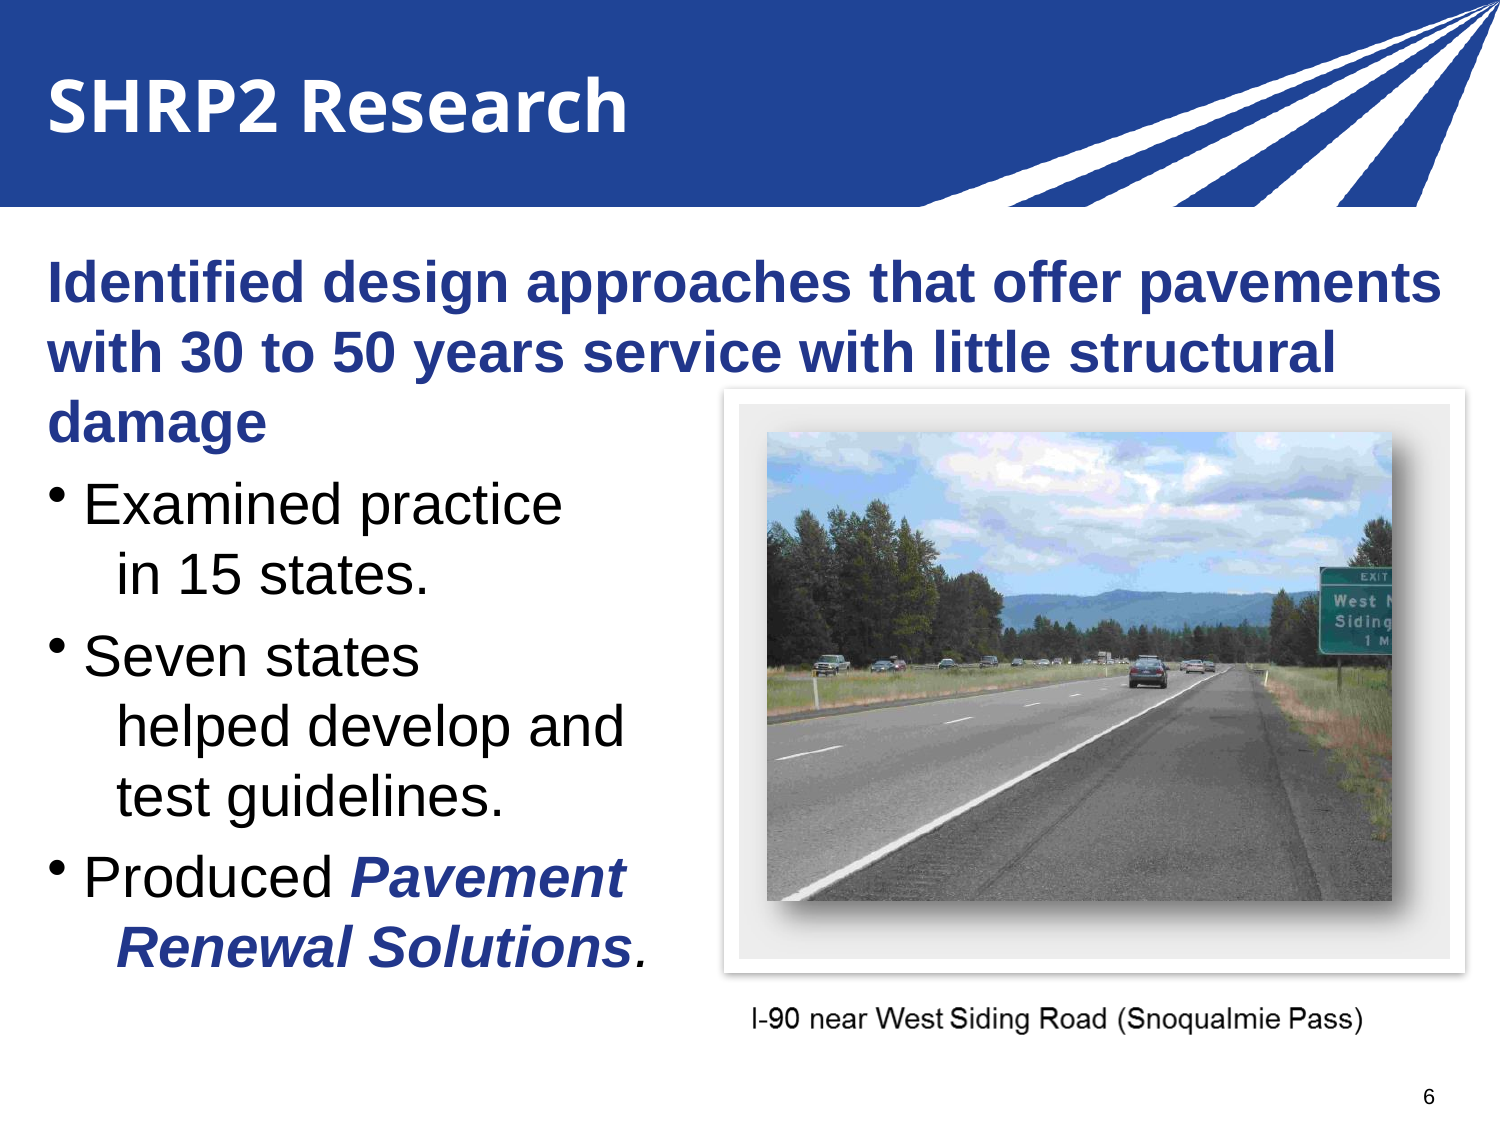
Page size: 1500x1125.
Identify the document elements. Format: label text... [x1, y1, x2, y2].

slide_number 6 [1099, 1074, 1451, 1125]
picture [0, 0, 1500, 207]
picture [738, 403, 1451, 959]
title SHRP2 Research [32, 44, 1384, 163]
list Identified design approaches that offer pavements with 30 to 50 years service with little structural damage Examined practice in 15 states. Seven states helped develop and test guidelines. Produced Pavement Renewal Solutions. [32, 236, 1472, 1022]
picture [733, 989, 1384, 1054]
